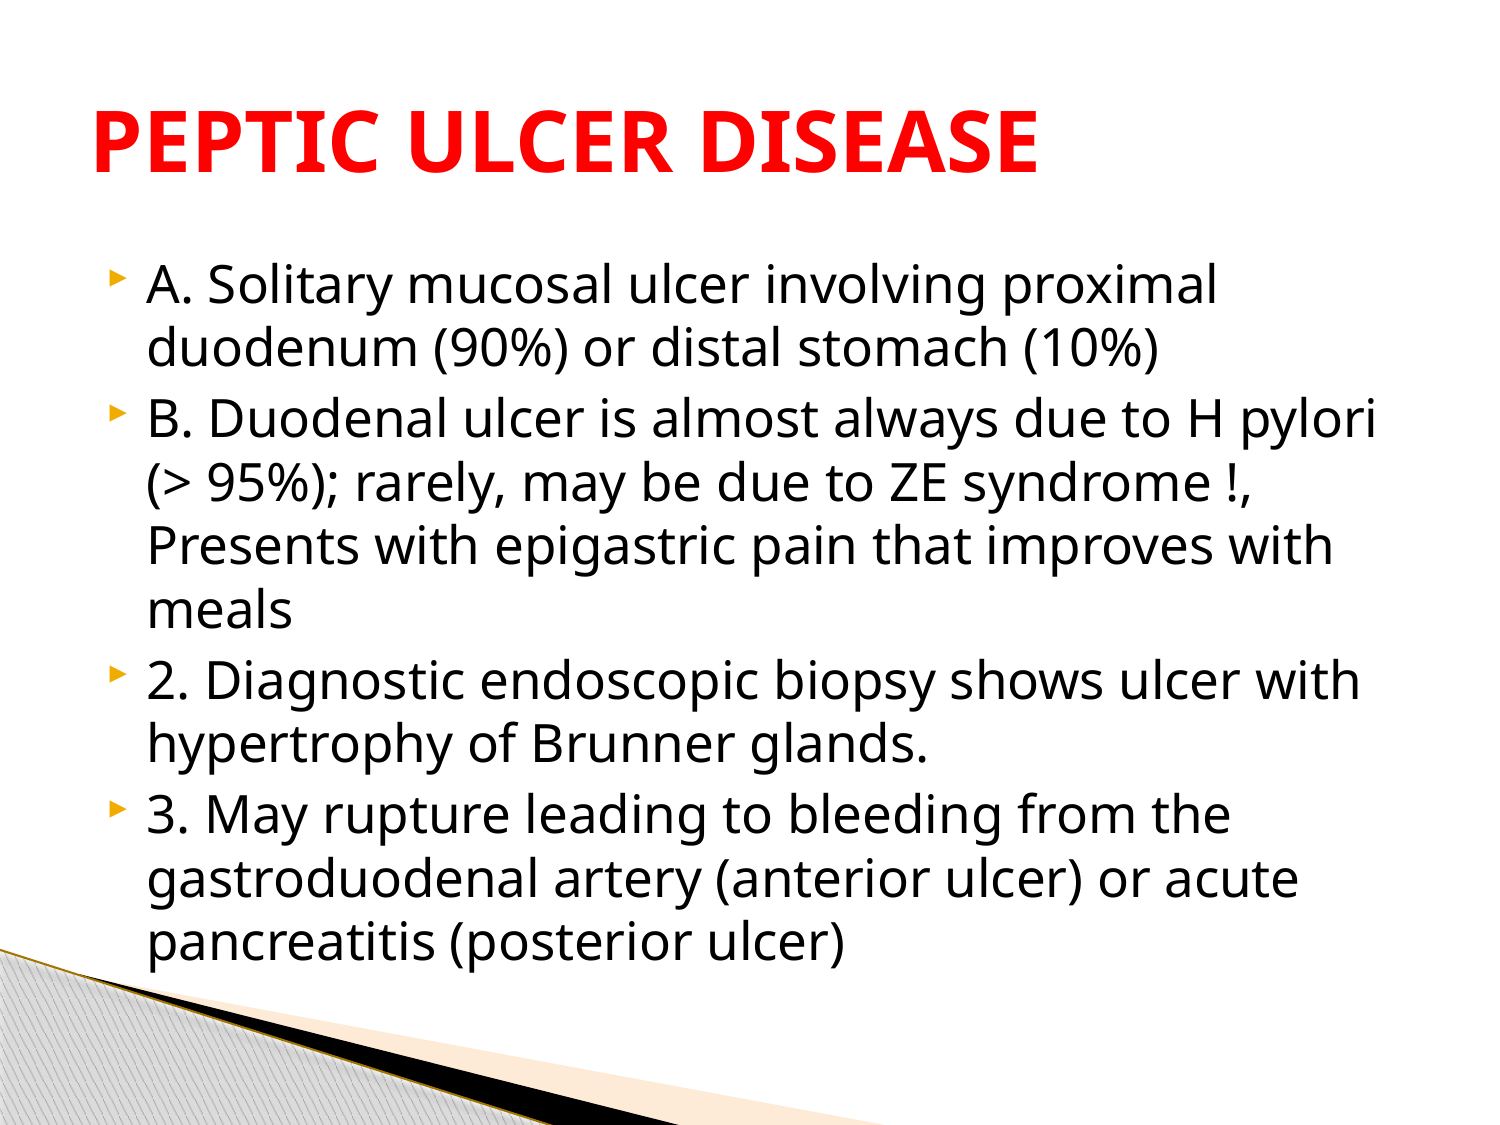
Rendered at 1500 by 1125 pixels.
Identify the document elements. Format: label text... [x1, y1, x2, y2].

list A. Solitary mucosal ulcer involving proximal duodenum (90%) or distal stomach (10%) B. Duodenal ulcer is almost always due to H pylori (> 95%); rarely, may be due to ZE syndrome !, Presents with epigastric pain that improves with meals 2. Diagnostic endoscopic biopsy shows ulcer with hypertrophy of Brunner glands. 3. May rupture leading to bleeding from the gastroduodenal artery (anterior ulcer) or acute pancreatitis (posterior ulcer) [75, 243, 1425, 986]
title PEPTIC ULCER DISEASE [75, 45, 1425, 233]
